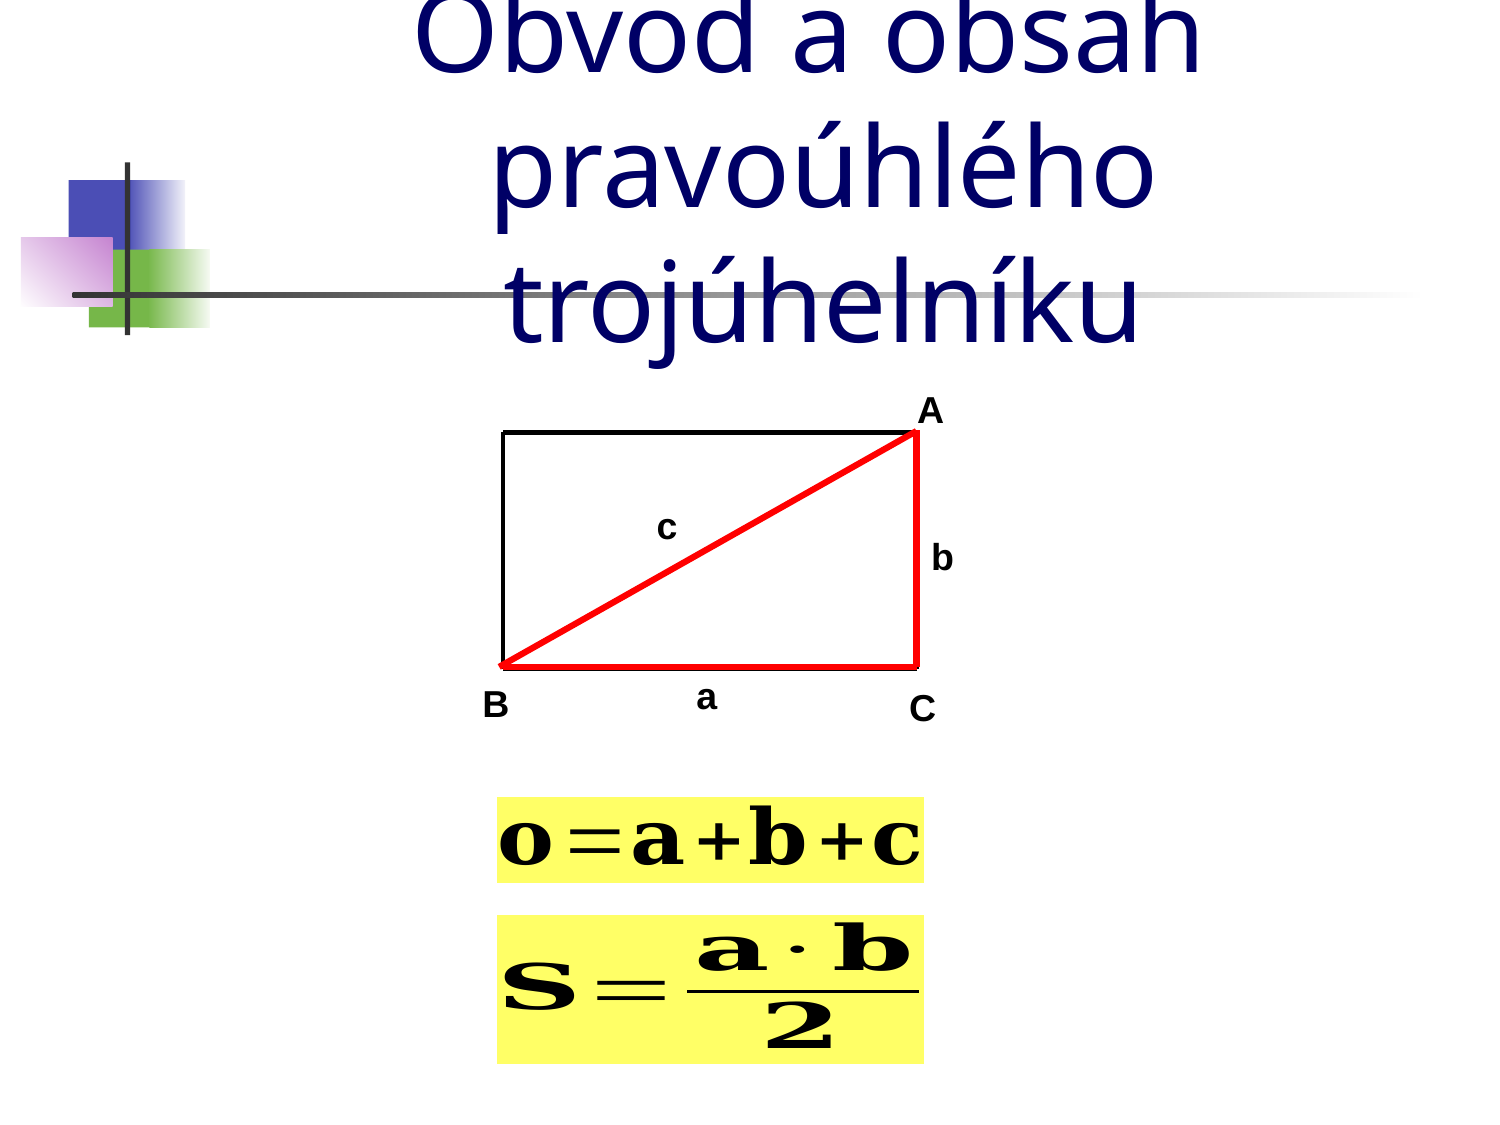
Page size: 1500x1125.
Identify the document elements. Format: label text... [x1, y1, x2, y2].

text_box C [894, 676, 966, 737]
text_box B [467, 672, 539, 733]
text_box Obvod a obsah pravoúhlého trojúhelníku [147, 42, 1500, 283]
text_box A [902, 378, 974, 439]
text_box b [924, 525, 988, 586]
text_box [498, 430, 916, 668]
text_box a [681, 678, 753, 725]
